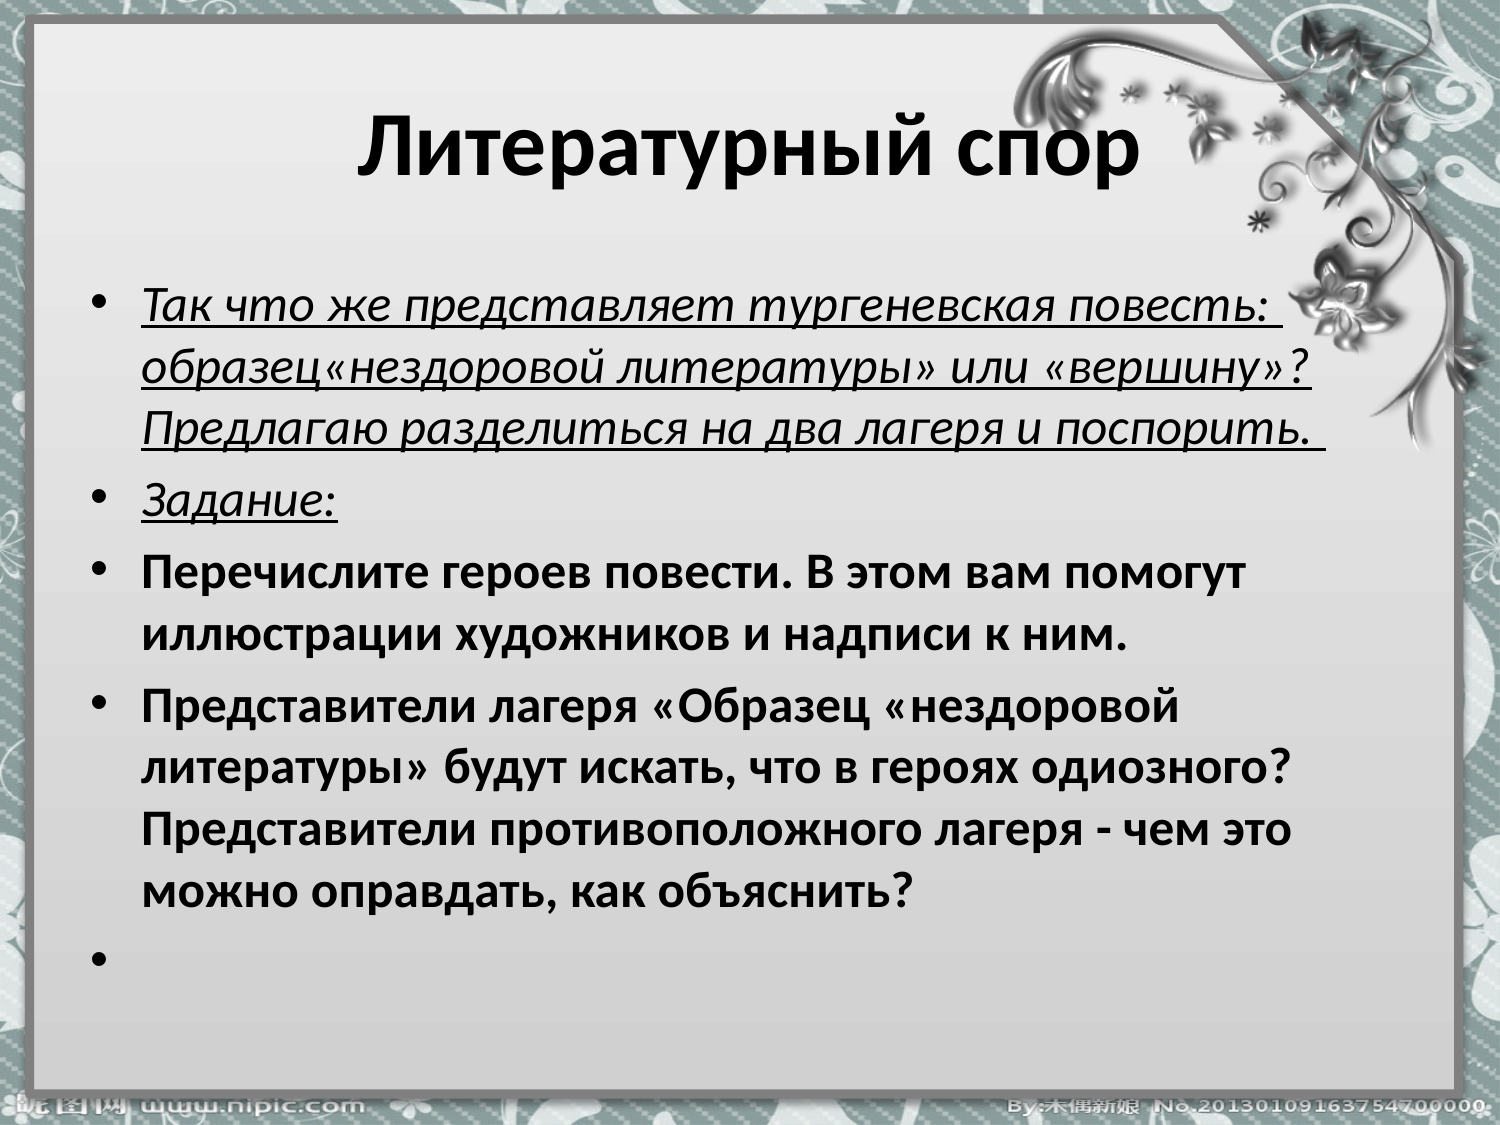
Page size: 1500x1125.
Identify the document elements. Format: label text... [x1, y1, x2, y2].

title Литературный спор [75, 45, 1425, 233]
picture [0, 0, 1500, 1125]
list Так что же представляет тургеневская повесть: образец«нездоровой литературы» или «вершину»? Предлагаю разделиться на два лагеря и поспорить. Задание: Перечислите героев повести. В этом вам помогут иллюстрации художников и надписи к ним. Представители лагеря «Образец «нездоровой литературы» будут искать, что в героях одиозного? Представители противоположного лагеря - чем это можно оправдать, как объяснить? [75, 262, 1425, 1005]
